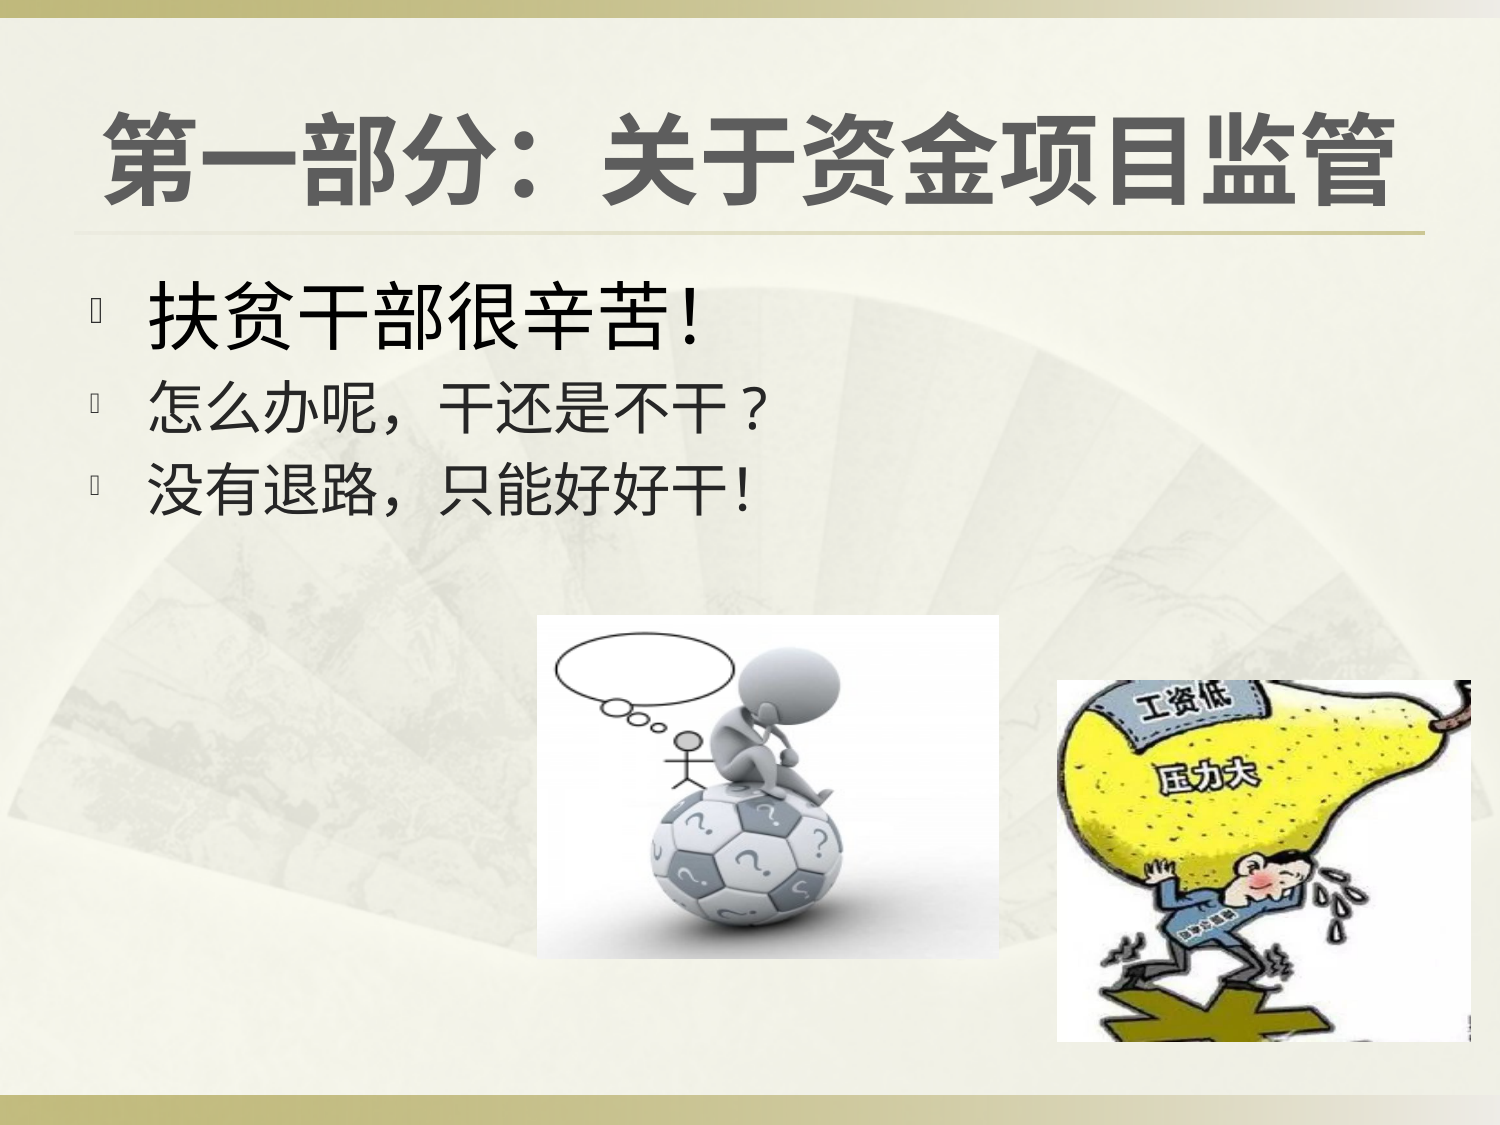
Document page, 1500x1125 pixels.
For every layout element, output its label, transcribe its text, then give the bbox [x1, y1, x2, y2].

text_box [536, 615, 999, 959]
text_box 第一部分：关于资金项目监管 [76, 90, 1424, 225]
picture [1056, 680, 1472, 1043]
list 扶贫干部很辛苦！ 怎么办呢，干还是不干? 没有退路，只能好好干！ [75, 262, 1425, 1032]
